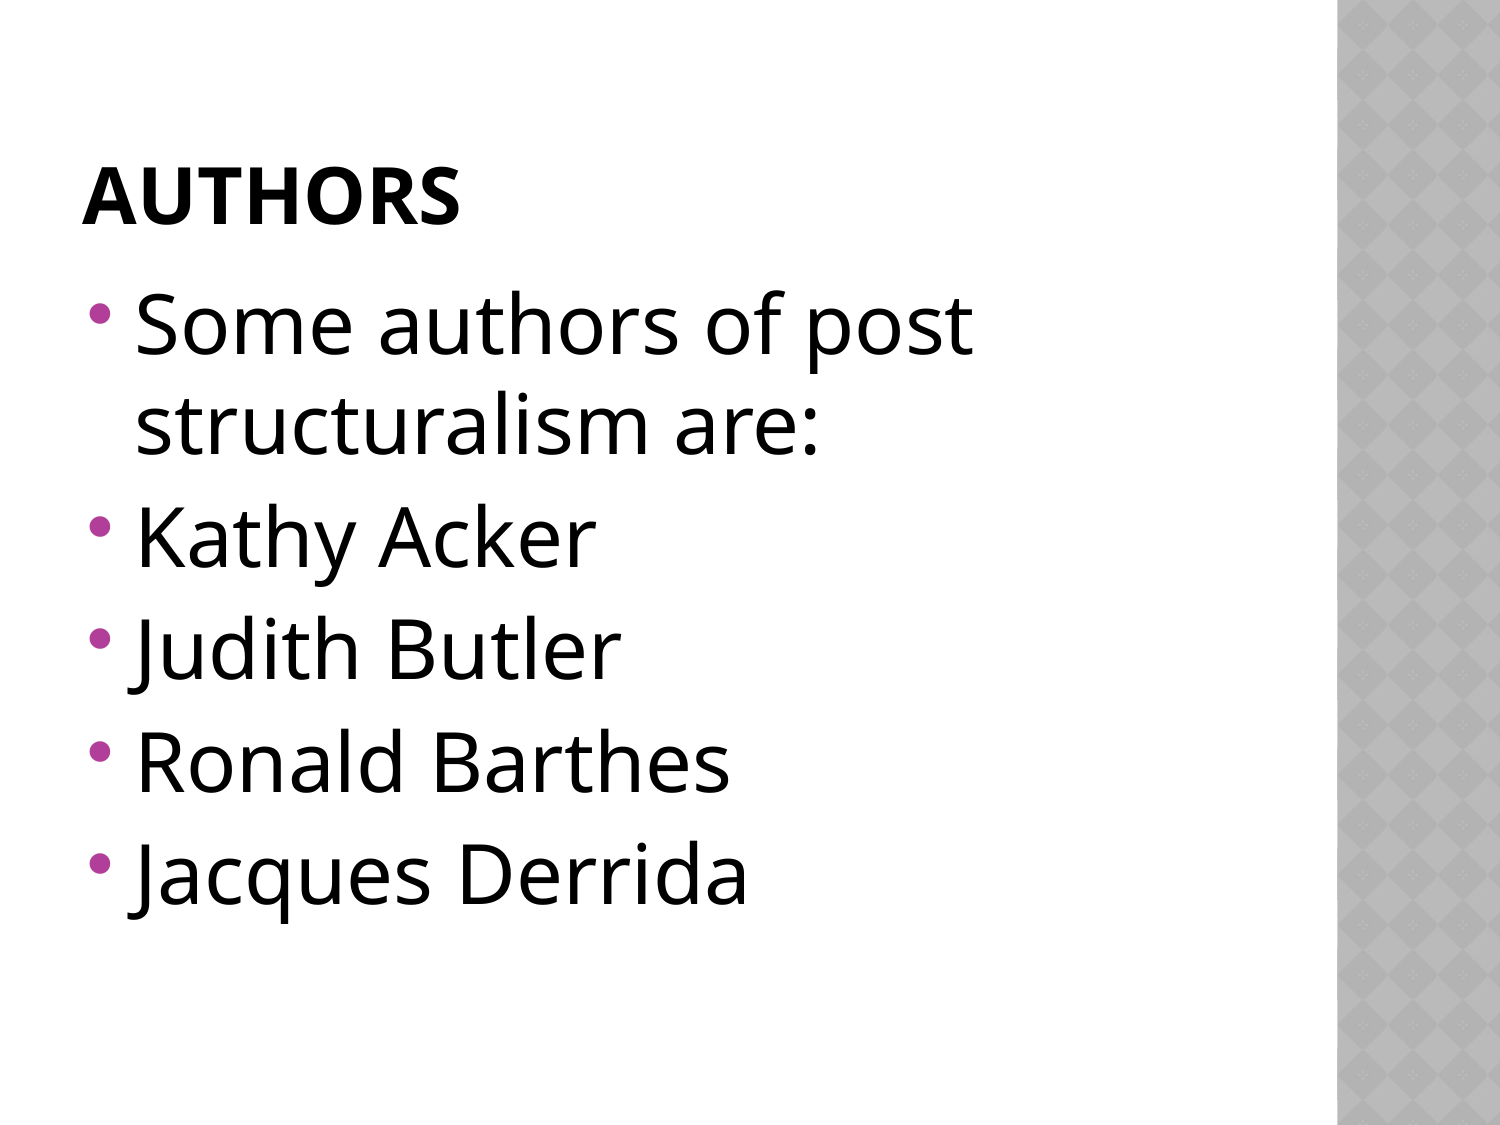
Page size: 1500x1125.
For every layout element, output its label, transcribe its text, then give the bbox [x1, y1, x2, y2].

list Some authors of post structuralism are: Kathy Acker Judith Butler Ronald Barthes Jacques Derrida [75, 264, 1263, 1059]
title Authors [75, 52, 1263, 240]
